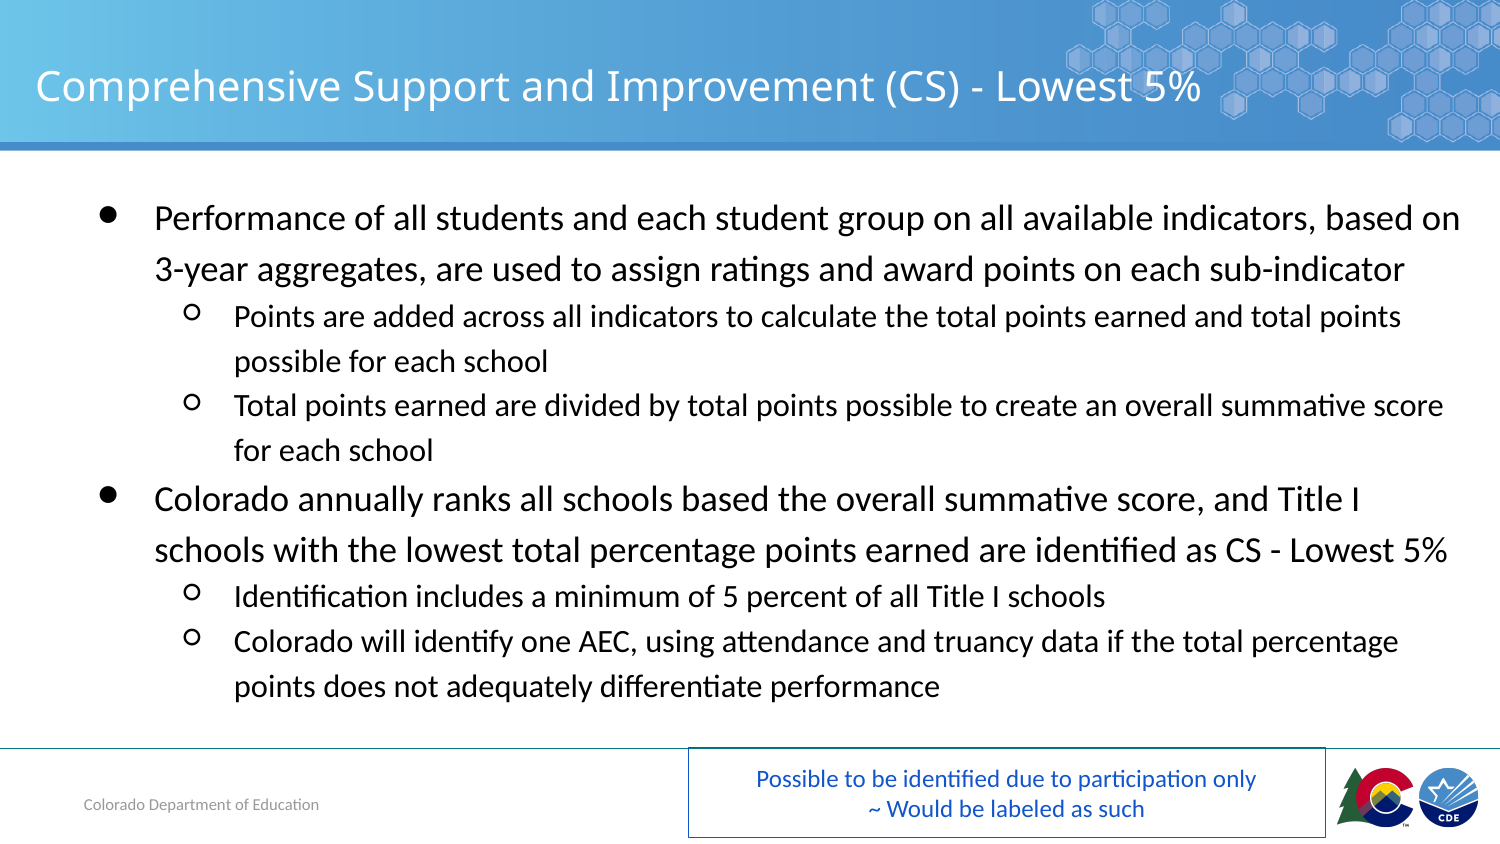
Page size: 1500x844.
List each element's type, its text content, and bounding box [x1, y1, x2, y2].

picture [1336, 767, 1479, 828]
title Comprehensive Support and Improvement (CS) - Lowest 5% [34, 37, 1433, 132]
text_box Possible to be identified due to participation only ~ Would be labeled as such [688, 747, 1326, 838]
list Performance of all students and each student group on all available indicators, based on 3-year aggregates, are used to assign ratings and award points on each sub-indicator Points are added across all indicators to calculate the total points earned and total points possible for each school Total points earned are divided by total points possible to create an overall summative score for each school Colorado annually ranks all schools based the overall summative score, and Title I schools with the lowest total percentage points earned are identified as CS - Lowest 5% Identification includes a minimum of 5 percent of all Title I schools Colorado will identify one AEC, using attendance and truancy data if the total percentage points does not adequately differentiate performance [75, 187, 1473, 712]
picture [0, 0, 1500, 151]
